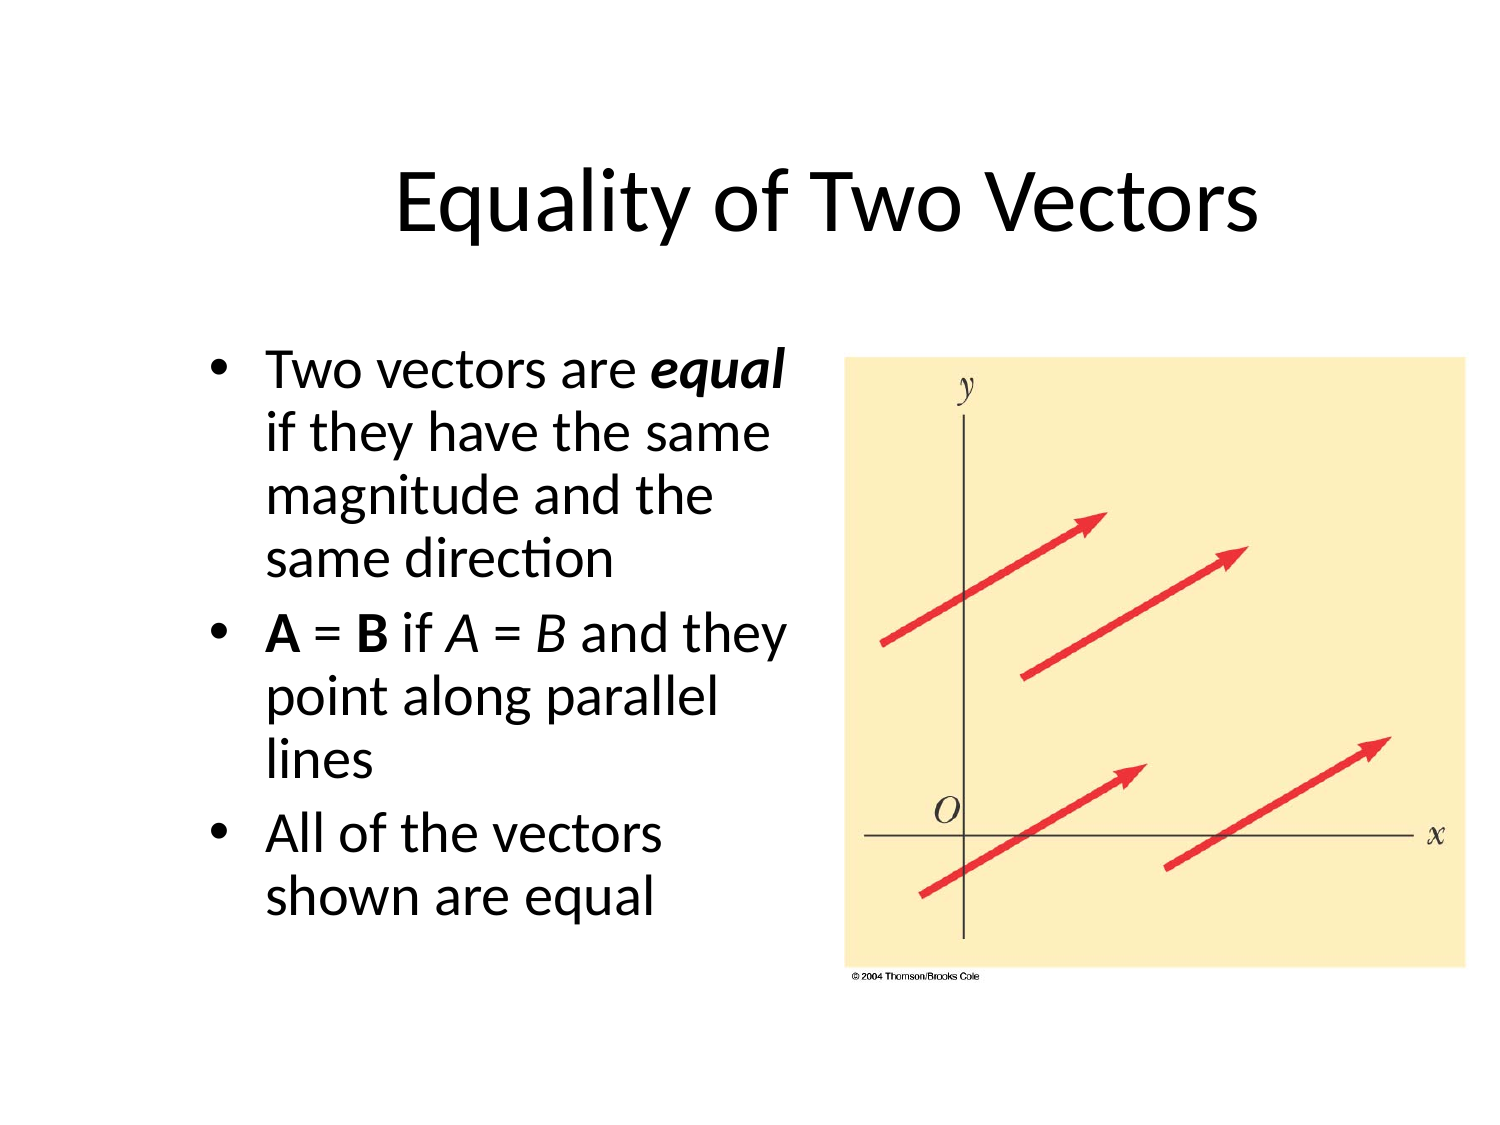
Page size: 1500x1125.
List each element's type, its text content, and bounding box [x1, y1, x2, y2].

title Equality of Two Vectors [188, 101, 1468, 289]
list Two vectors are equal if they have the same magnitude and the same direction A = B if A = B and they point along parallel lines All of the vectors shown are equal [193, 331, 819, 1006]
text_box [843, 352, 1470, 985]
